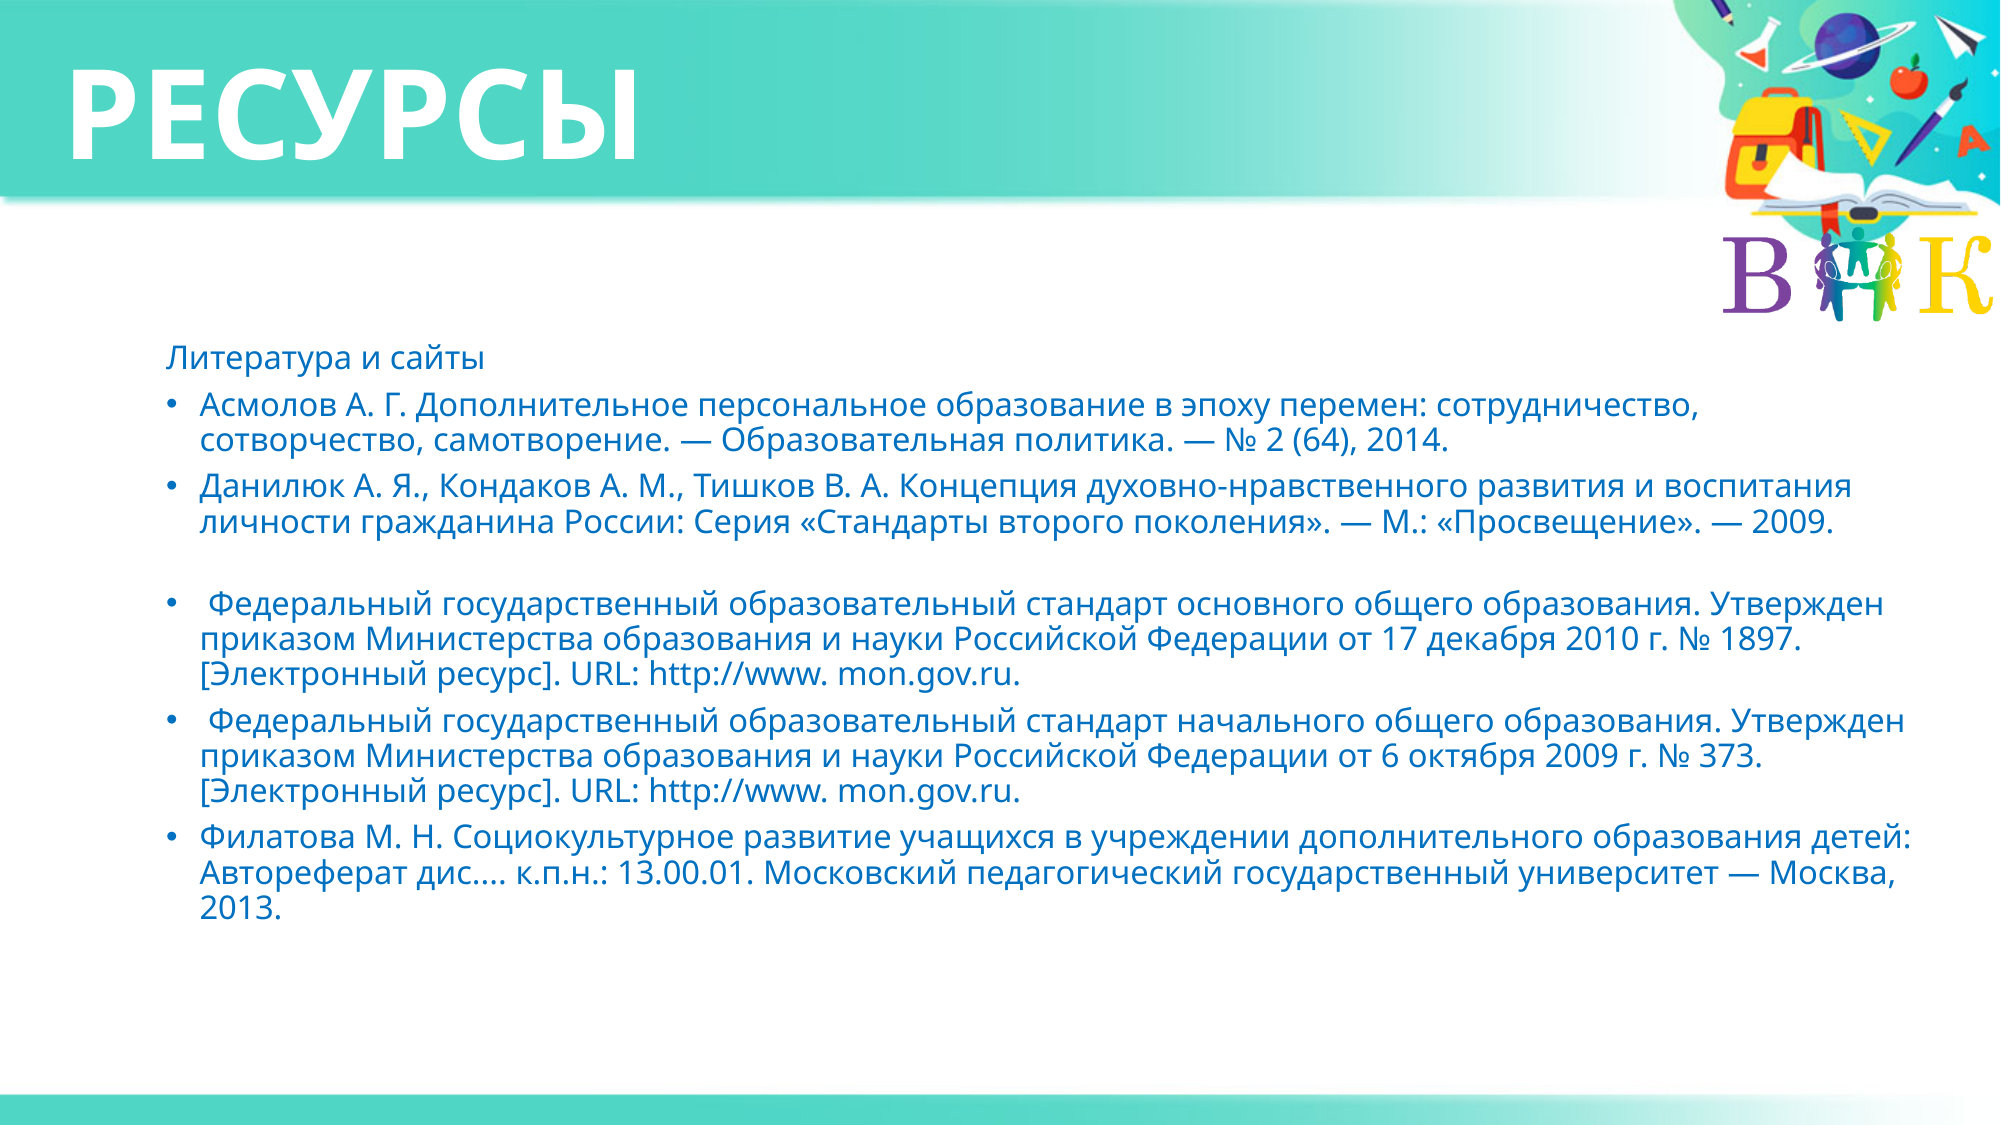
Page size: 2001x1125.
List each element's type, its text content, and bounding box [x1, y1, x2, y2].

picture [0, 0, 2001, 1125]
list Литература и сайты Асмолов А. Г. Дополнительное персональное образование в эпоху перемен: сотрудничество, сотворчество, самотворение. — Образовательная политика. — № 2 (64), 2014. Данилюк А. Я., Кондаков А. М., Тишков В. А. Концепция духовно-нравственного развития и воспитания личности гражданина России: Серия «Стандарты второго поколения». — М.: «Просвещение». — 2009. Федеральный государственный образовательный стандарт основного общего образования. Утвержден приказом Министерства образования и науки Российской Федерации от 17 декабря 2010 г. № 1897. [Электронный ресурс]. URL: http://www. mon.gov.ru. Федеральный государственный образовательный стандарт начального общего образования. Утвержден приказом Министерства образования и науки Российской Федерации от 6 октября 2009 г. № 373. [Электронный ресурс]. URL: http://www. mon.gov.ru. Филатова М. Н. Социокультурное развитие учащихся в учреждении дополнительного образования детей: Автореферат дис.... к.п.н.: 13.00.01. Московский педагогический государственный университет — Москва, 2013. [151, 333, 1931, 1006]
title РЕСУРСЫ [47, 10, 1745, 228]
